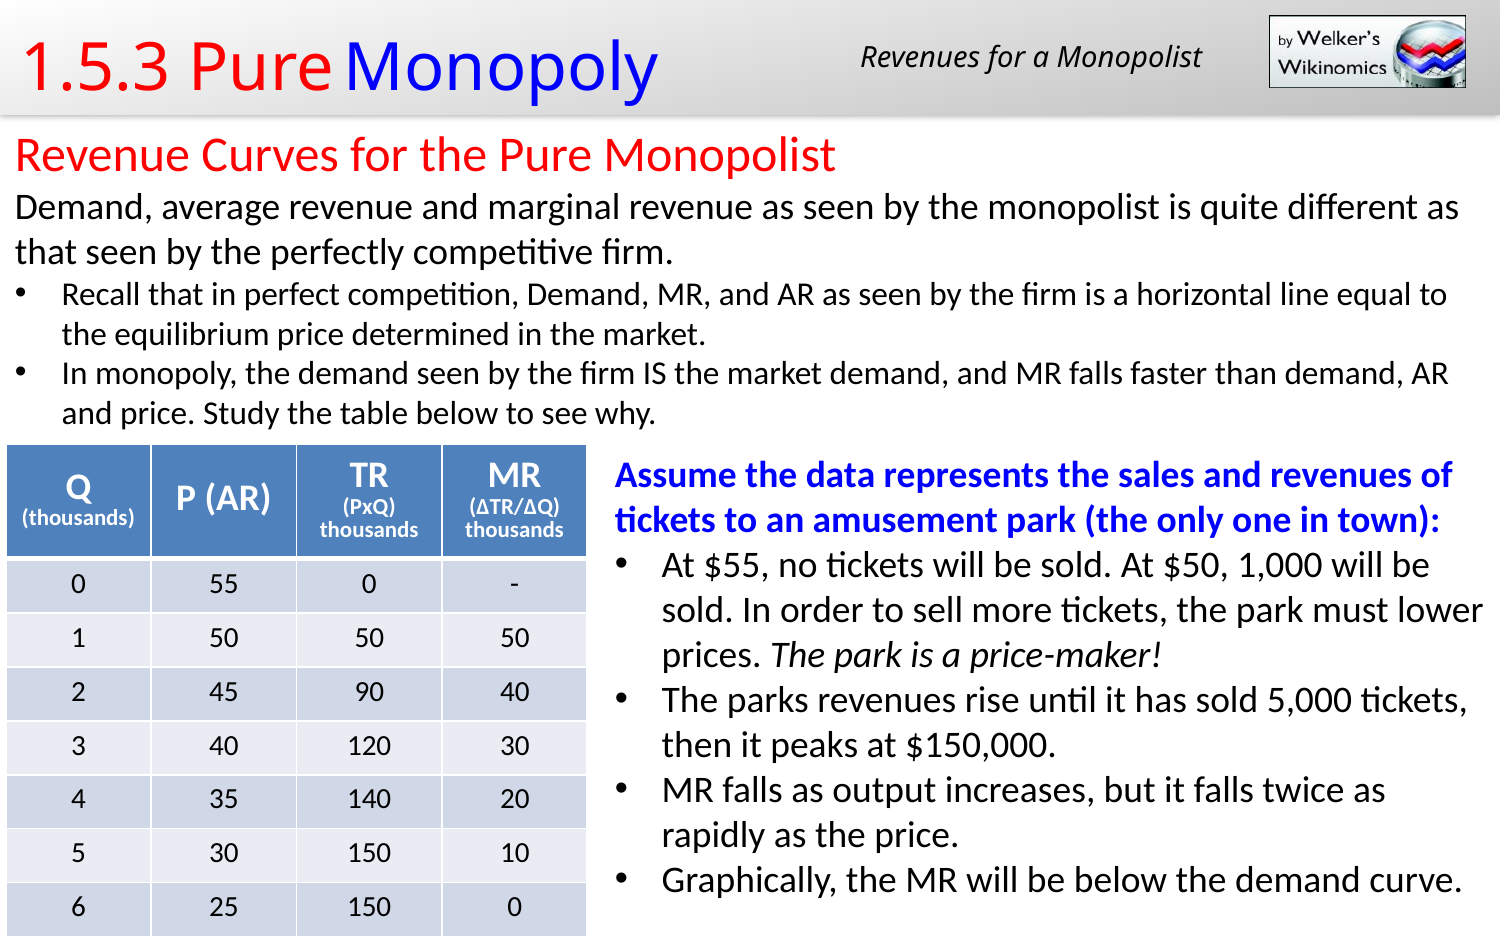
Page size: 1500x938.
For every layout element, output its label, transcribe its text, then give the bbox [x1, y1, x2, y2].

table_cell 2 [7, 668, 150, 720]
table_header P (AR) [152, 445, 296, 556]
table_cell 30 [443, 722, 586, 774]
table_cell 0 [443, 883, 586, 936]
table_cell 20 [443, 776, 586, 828]
table_cell 5 [7, 829, 150, 882]
table_cell 25 [152, 883, 296, 936]
table_cell 140 [297, 776, 441, 828]
table_cell 45 [152, 668, 296, 720]
table_cell - [443, 561, 586, 612]
text_box Revenue Curves for the Pure Monopolist Demand, average revenue and marginal revenue as seen by the monopolist is quite different as that seen by the perfectly competitive firm. Recall that in perfect competition, Demand, MR, and AR as seen by the firm is a horizontal line equal to the equilibrium price determined in the market. In monopoly, the demand seen by the firm IS the market demand, and MR falls faster than demand, AR and price. Study the table below to see why. [0, 123, 1500, 439]
table_cell 40 [152, 722, 296, 774]
table_cell 55 [152, 561, 296, 612]
table_cell 3 [7, 722, 150, 774]
table_cell 50 [443, 614, 586, 666]
text_box Assume the data represents the sales and revenues of tickets to an amusement park (the only one in town): At $55, no tickets will be sold. At $50, 1,000 will be sold. In order to sell more tickets, the park must lower prices. The park is a price-maker! The parks revenues rise until it has sold 5,000 tickets, then it peaks at $150,000. MR falls as output increases, but it falls twice as rapidly as the price. Graphically, the MR will be below the demand curve. [599, 442, 1500, 908]
table_cell 30 [152, 829, 296, 882]
table_cell 0 [7, 561, 150, 612]
table_cell 6 [7, 883, 150, 936]
table_cell 150 [297, 829, 441, 882]
table_header Q (thousands) [7, 445, 150, 556]
table_cell 150 [297, 883, 441, 936]
table_cell 10 [443, 829, 586, 882]
table_cell 50 [152, 614, 296, 666]
table_header MR (ΔTR/ΔQ) thousands [443, 445, 586, 556]
table_cell 0 [297, 561, 441, 612]
table_cell 4 [7, 776, 150, 828]
table_header TR (PxQ) thousands [297, 445, 441, 556]
table_cell 90 [297, 668, 441, 720]
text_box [0, 0, 1500, 115]
table_cell 120 [297, 722, 441, 774]
table_cell 1 [7, 614, 150, 666]
table_cell 50 [297, 614, 441, 666]
table_cell 35 [152, 776, 296, 828]
table_cell 40 [443, 668, 586, 720]
